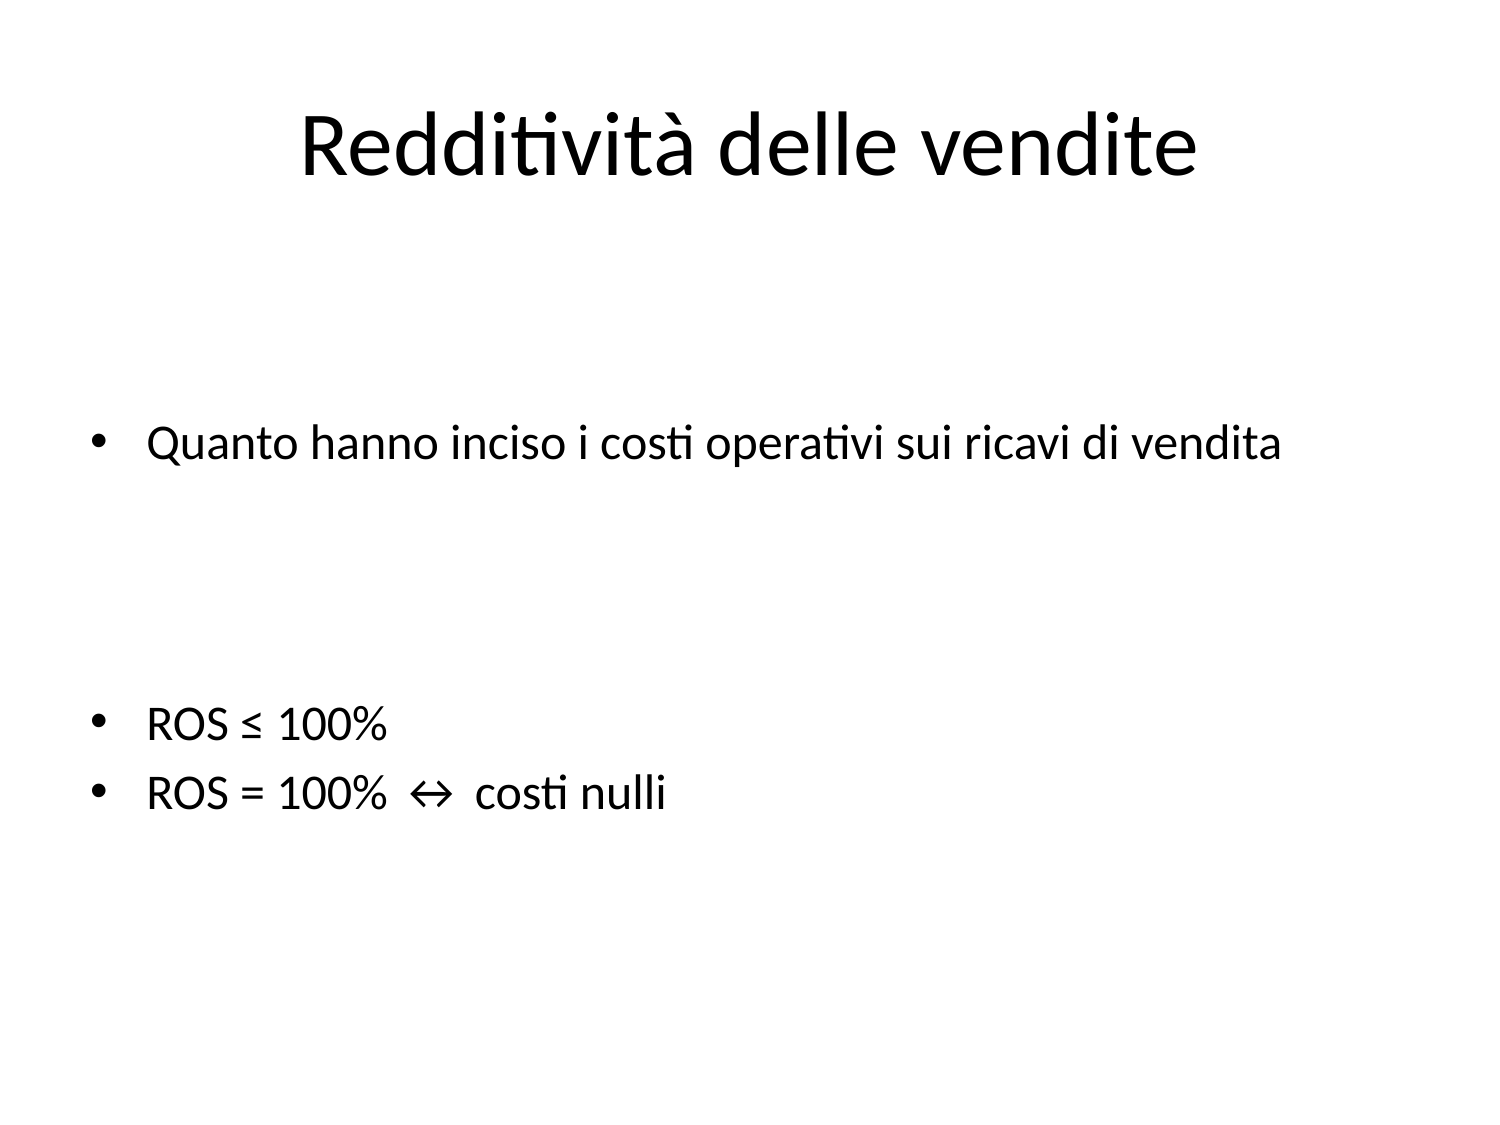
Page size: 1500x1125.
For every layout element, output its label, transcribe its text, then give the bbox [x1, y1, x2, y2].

title Redditività delle vendite [75, 45, 1425, 233]
